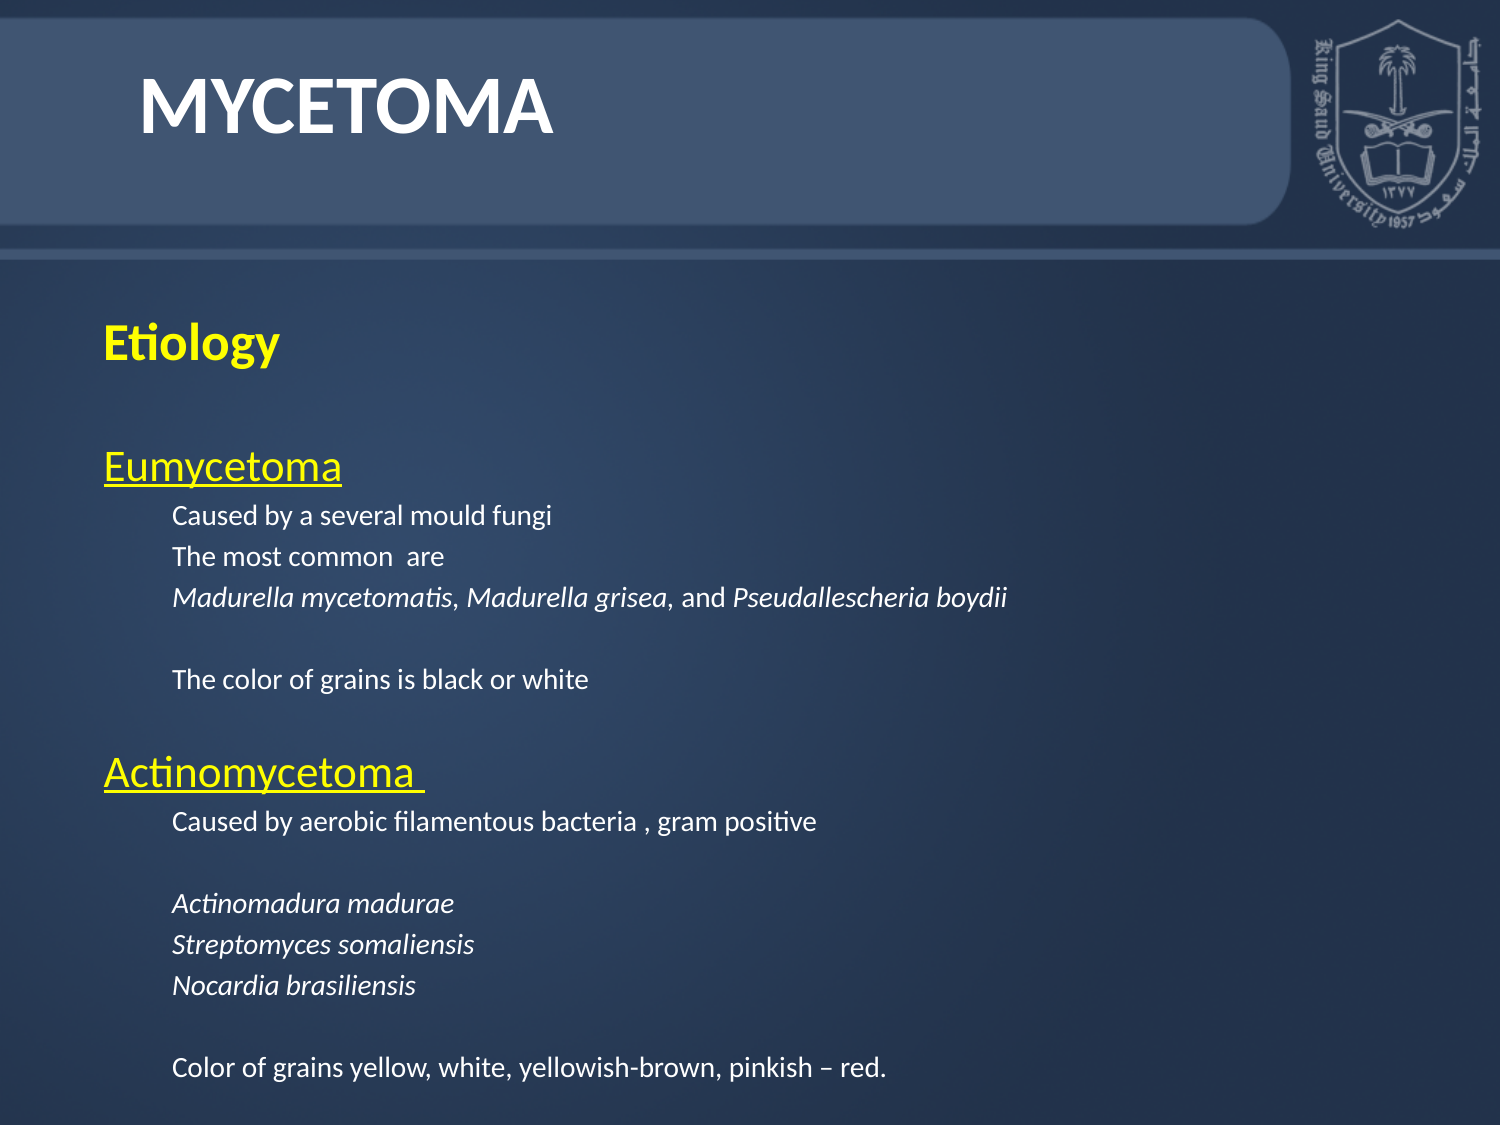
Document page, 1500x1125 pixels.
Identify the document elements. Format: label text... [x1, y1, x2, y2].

list Etiology Eumycetoma Caused by a several mould fungi The most common are Madurella mycetomatis, Madurella grisea, and Pseudallescheria boydii The color of grains is black or white Actinomycetoma Caused by aerobic filamentous bacteria , gram positive Actinomadura madurae Streptomyces somaliensis Nocardia brasiliensis Color of grains yellow, white, yellowish-brown, pinkish – red. [88, 299, 1364, 1095]
title Mycetoma [123, 42, 1400, 267]
picture [0, 0, 1500, 1125]
